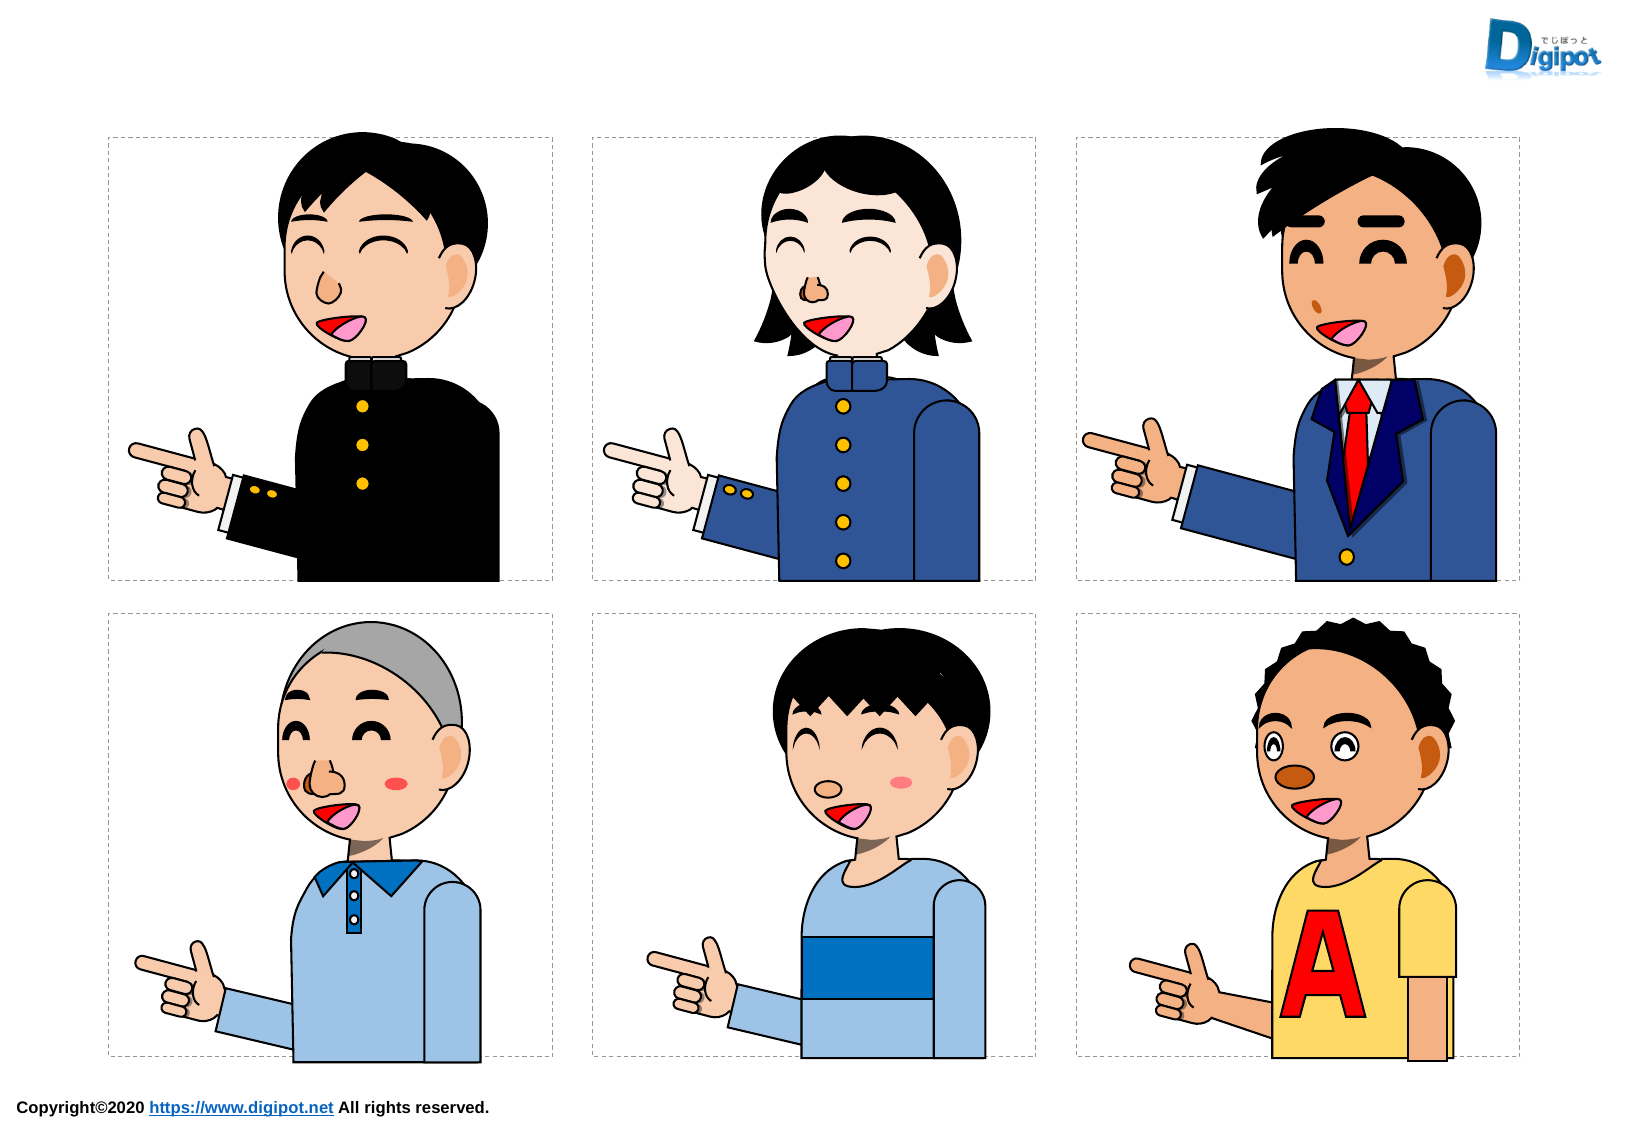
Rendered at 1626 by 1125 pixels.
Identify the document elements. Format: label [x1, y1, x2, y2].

text_box [121, 115, 499, 581]
text_box [596, 111, 980, 581]
text_box [1075, 117, 1497, 581]
picture [1485, 18, 1602, 82]
text_box [132, 595, 481, 1063]
text_box [1126, 599, 1457, 1061]
text_box [644, 629, 990, 1059]
